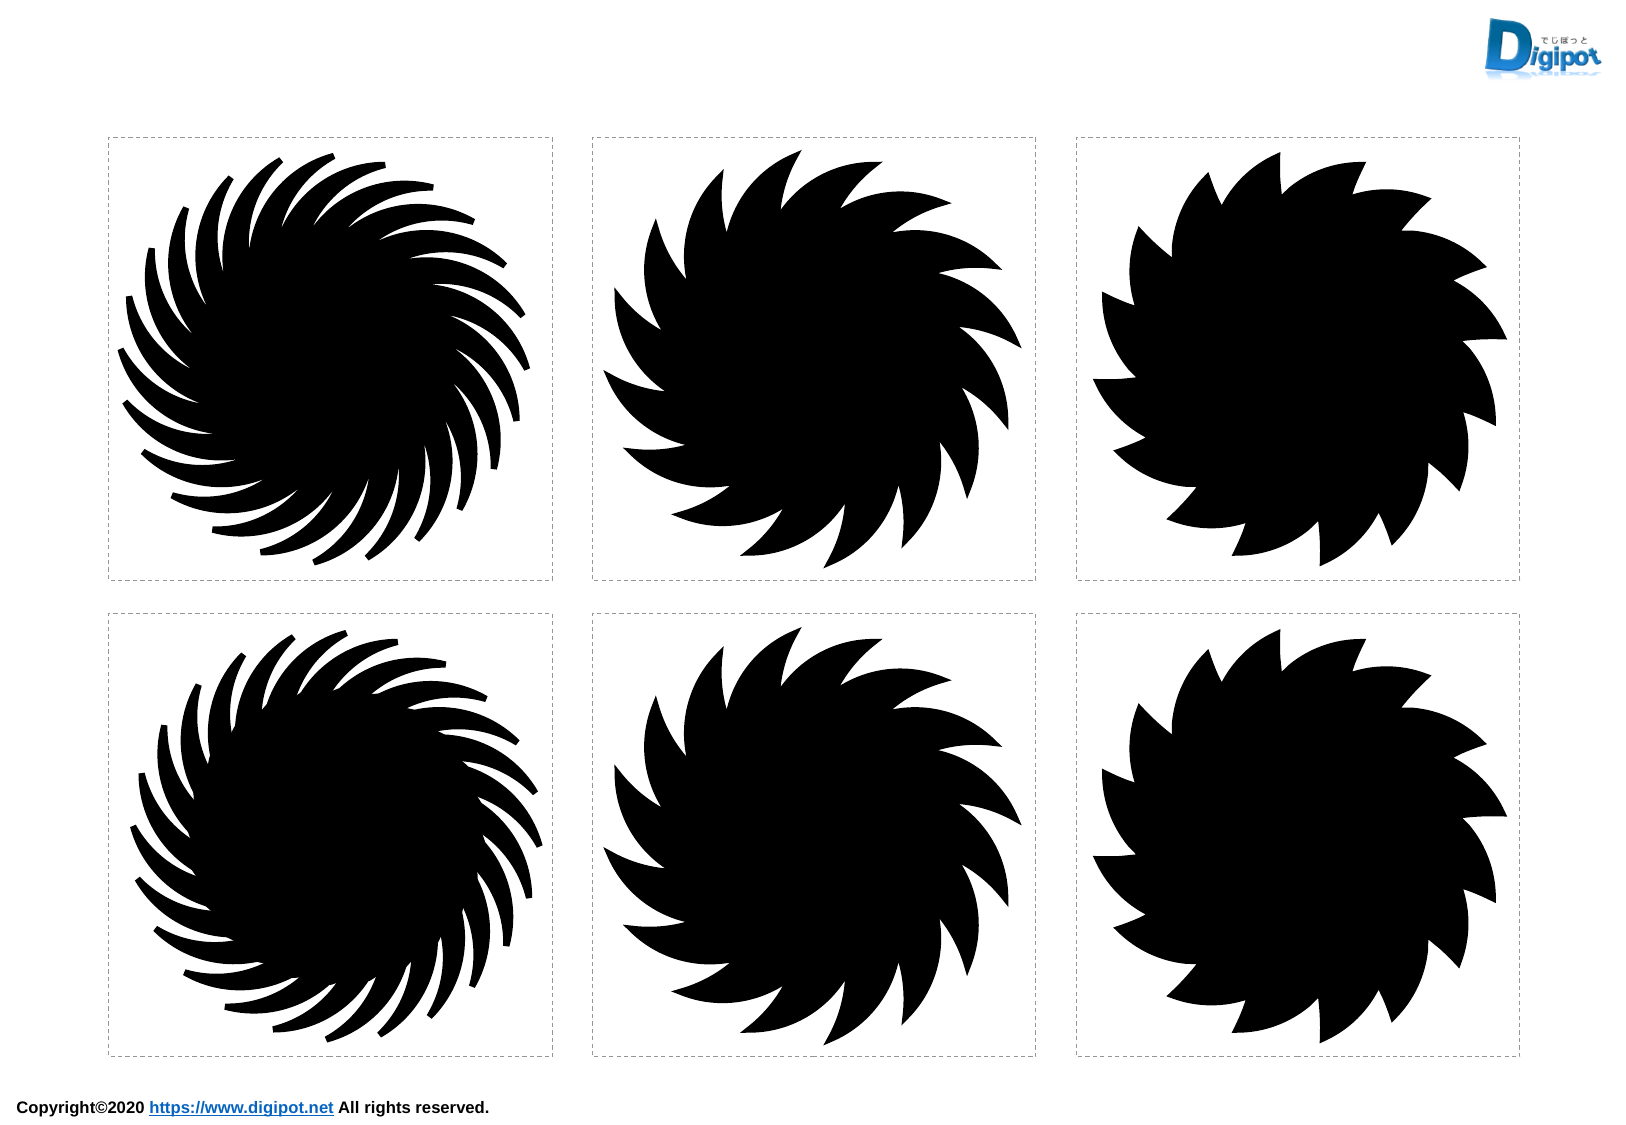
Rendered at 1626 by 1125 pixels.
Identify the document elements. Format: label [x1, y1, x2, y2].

text_box [1096, 155, 1504, 564]
text_box [609, 633, 1016, 1039]
text_box [119, 154, 529, 564]
text_box [1097, 634, 1503, 1039]
picture [1485, 18, 1602, 82]
text_box [607, 154, 1018, 565]
text_box [133, 632, 540, 1040]
